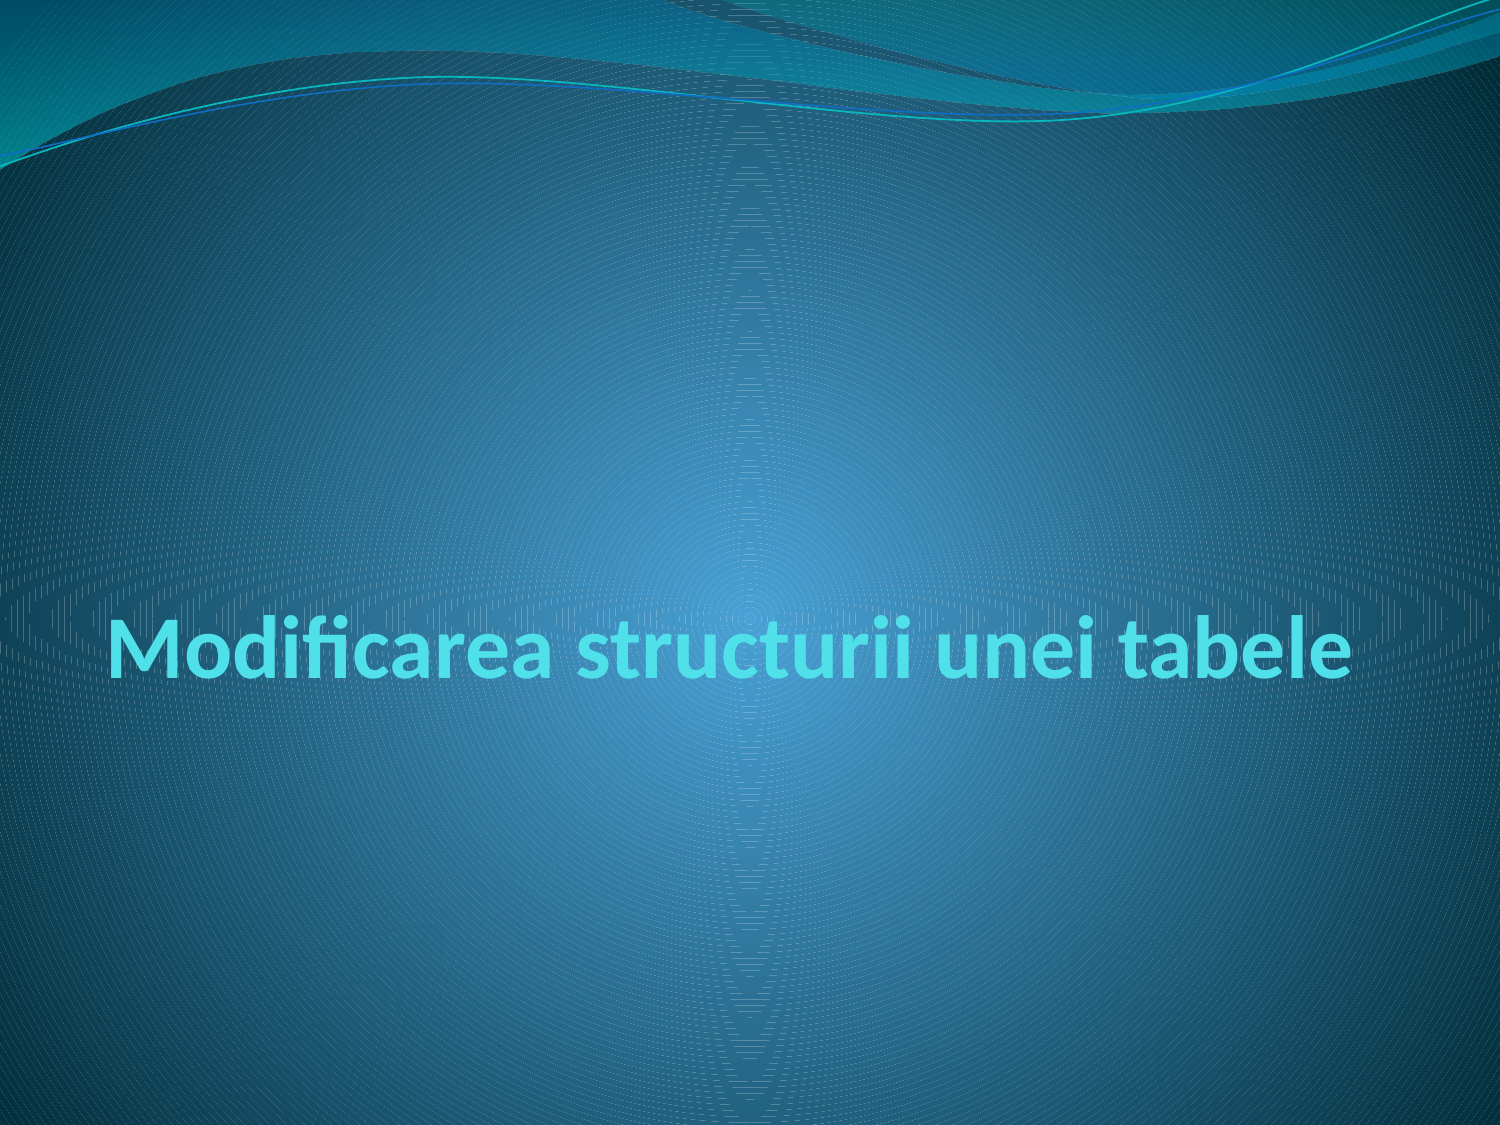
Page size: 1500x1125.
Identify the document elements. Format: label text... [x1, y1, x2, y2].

title Modificarea structurii unei tabele [70, 503, 1359, 804]
